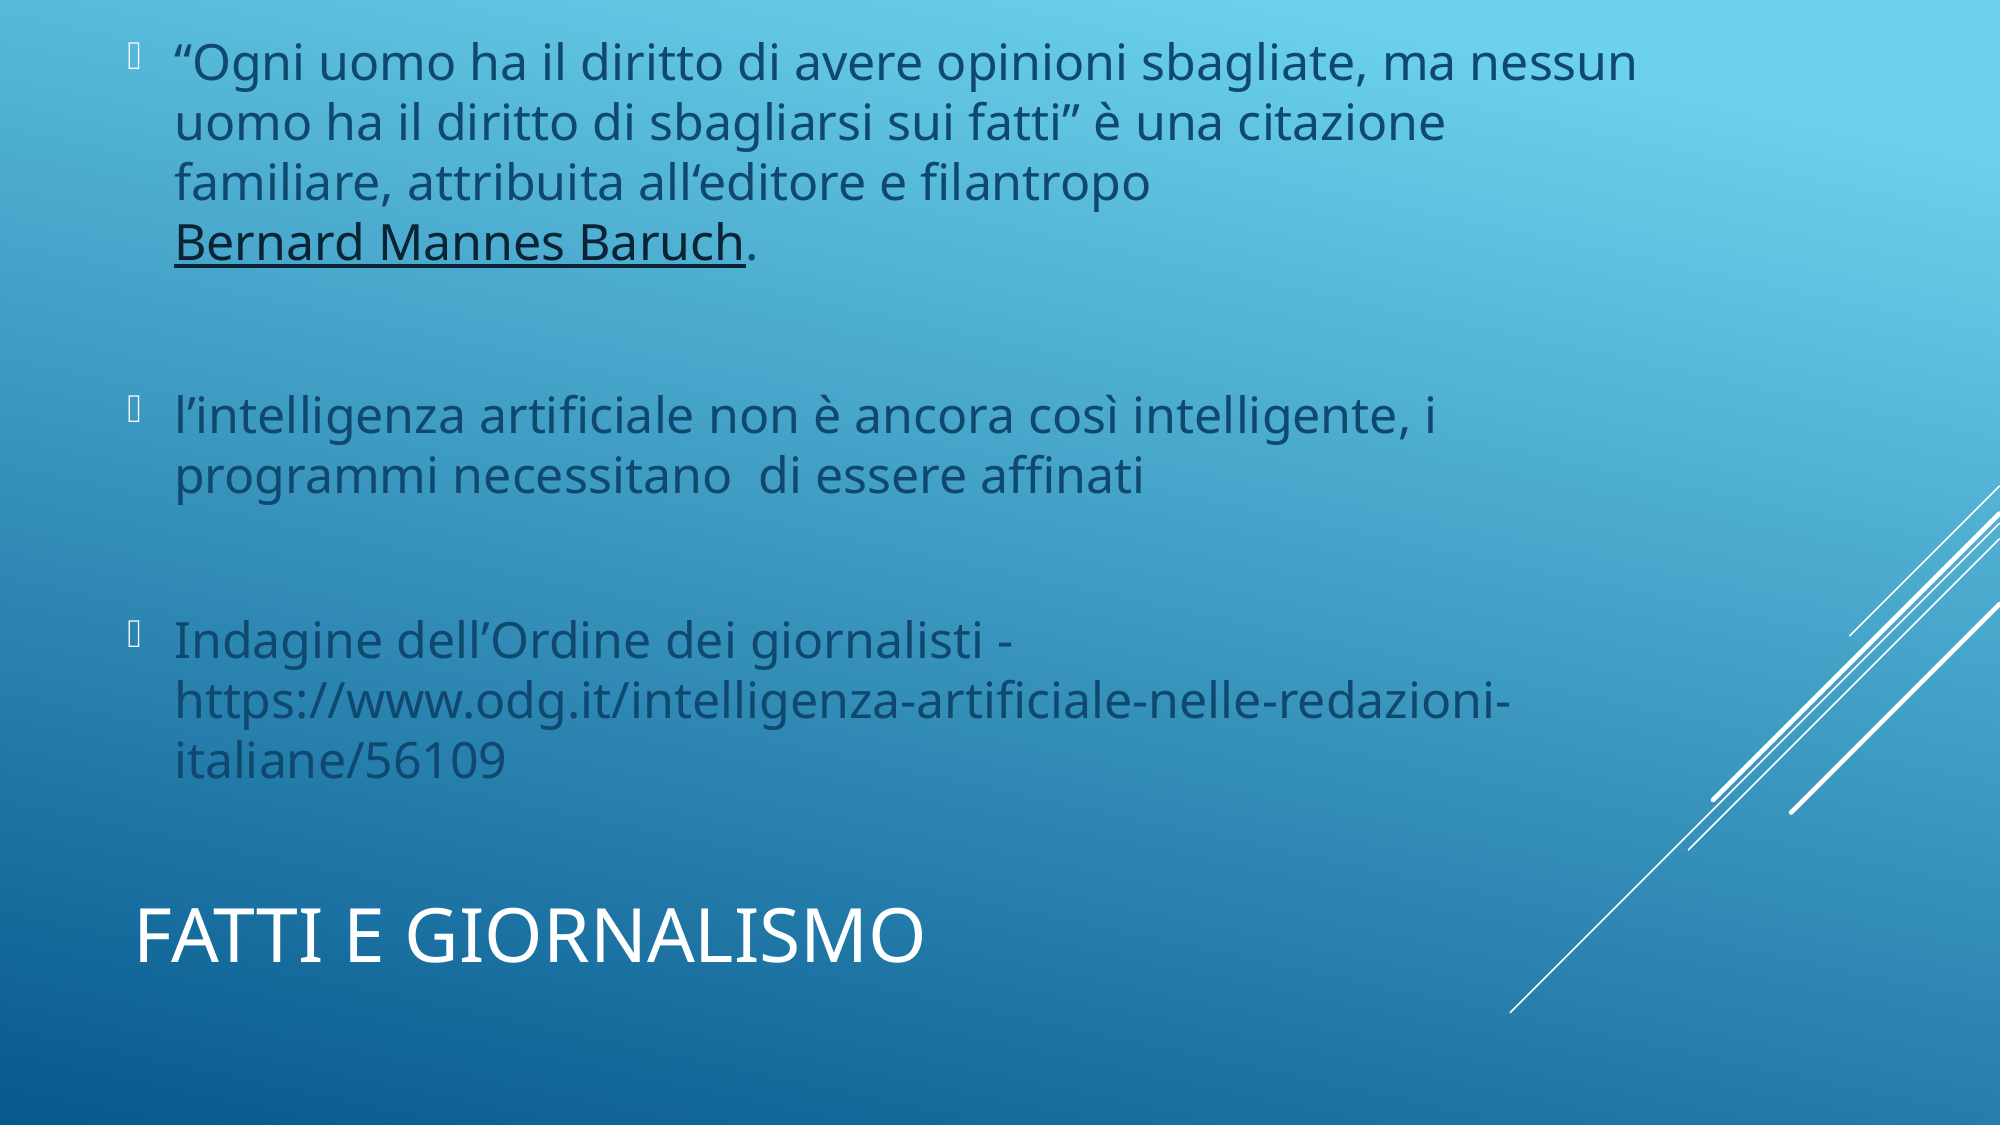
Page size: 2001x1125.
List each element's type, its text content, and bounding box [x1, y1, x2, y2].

title Fatti e giornalismo [118, 808, 1519, 1056]
list “Ogni uomo ha il diritto di avere opinioni sbagliate, ma nessun uomo ha il diritto di sbagliarsi sui fatti” è una citazione familiare, attribuita all‘editore e filantropo Bernard Mannes Baruch. l’intelligenza artificiale non è ancora così intelligente, i programmi necessitano di essere affinati Indagine dell’Ordine dei giornalisti - https://www.odg.it/intelligenza-artificiale-nelle-redazioni-italiane/56109 [112, 112, 1674, 706]
